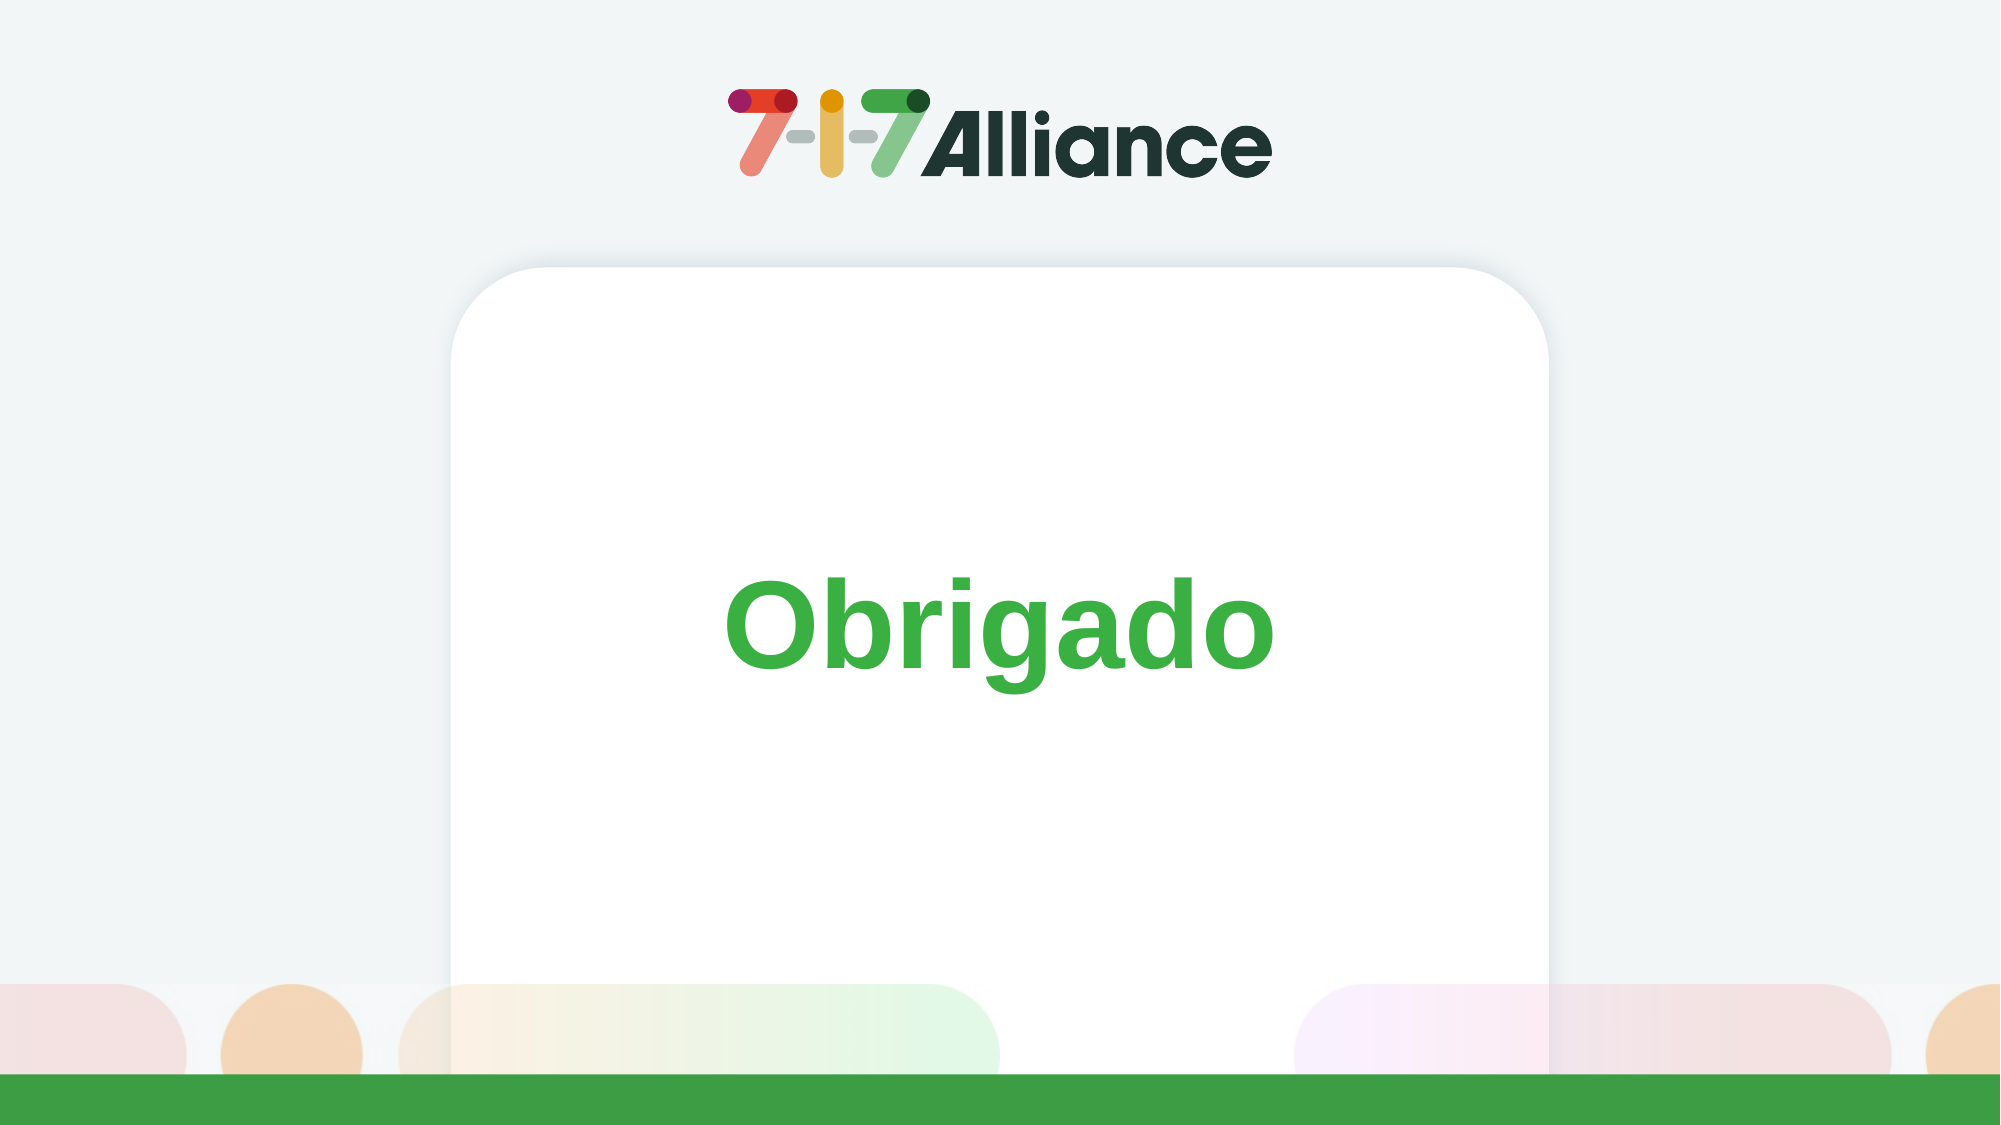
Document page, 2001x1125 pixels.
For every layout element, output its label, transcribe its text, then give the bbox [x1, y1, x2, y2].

title Obrigado [560, 340, 1440, 694]
picture [728, 89, 1272, 178]
